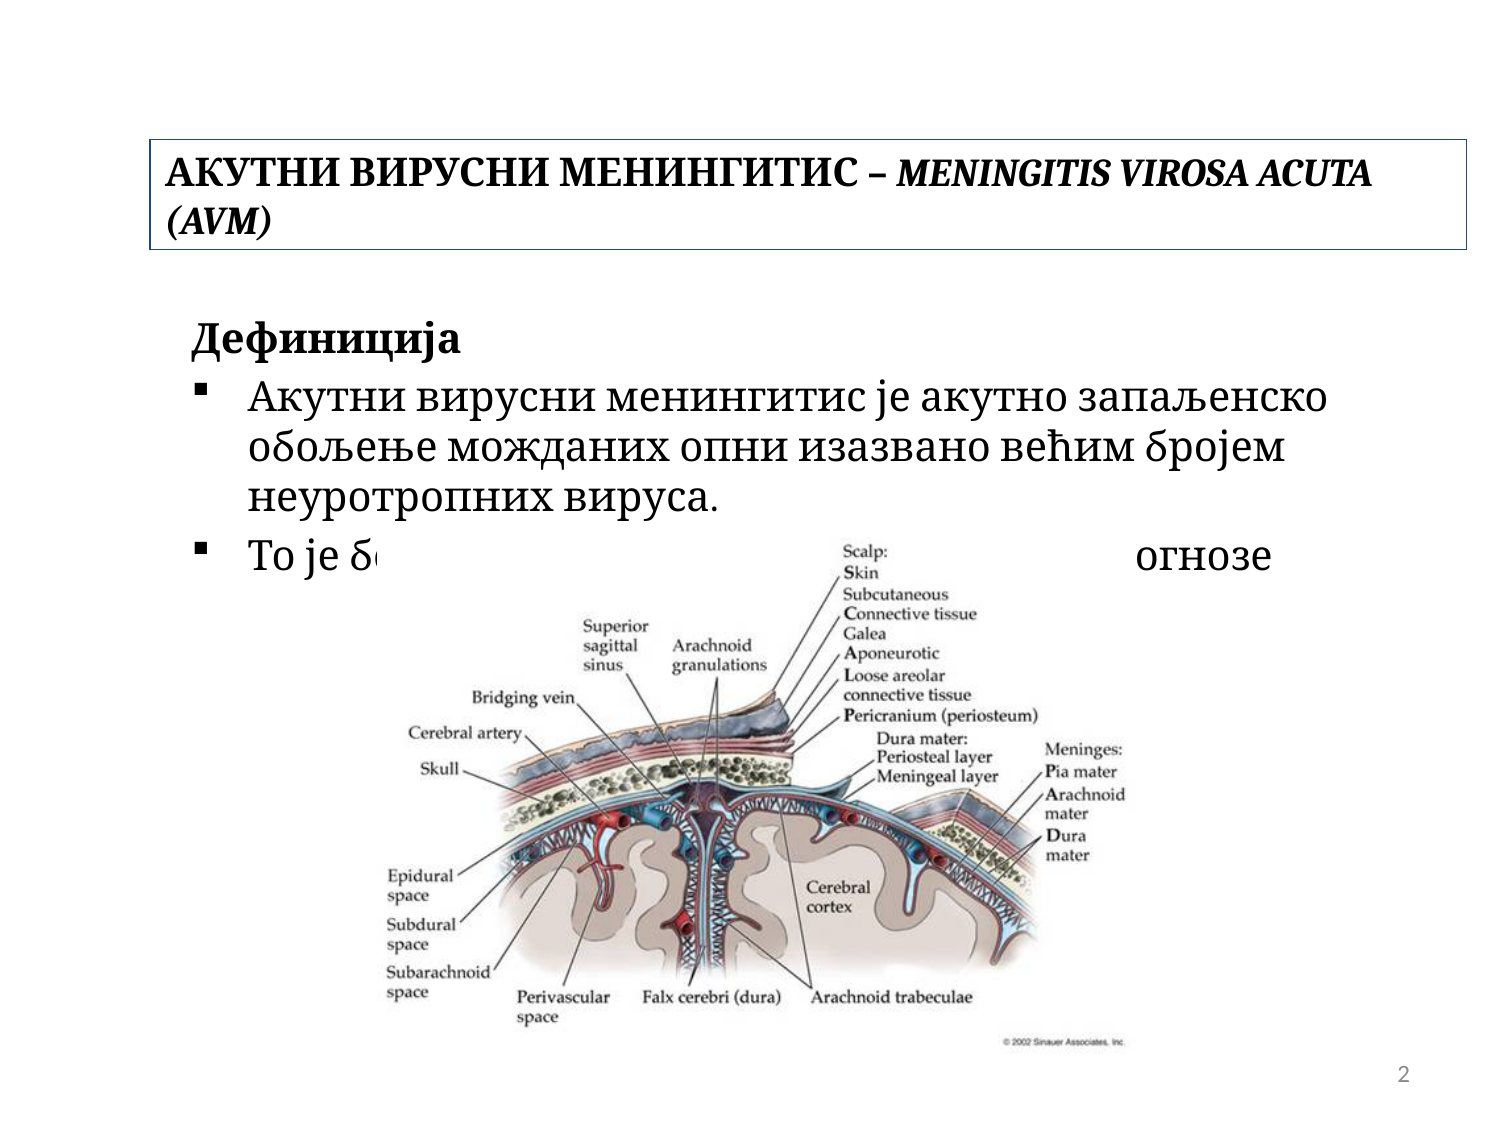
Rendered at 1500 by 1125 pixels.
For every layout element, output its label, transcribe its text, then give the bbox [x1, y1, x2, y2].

text_box АКУТНИ ВИРУСНИ МЕНИНГИТИС – MENINGITIS VIROSA ACUTA (AVM) [149, 139, 1467, 250]
text_box Дефиниција Акутни вирусни менингитис је акутно запаљенско обољење можданих опни изазвано већим бројем неуротропних вируса. То је болест краткотрајног тока и добре прогнозе [176, 304, 1462, 586]
picture [376, 526, 1136, 1054]
slide_number 2 [1074, 1042, 1425, 1103]
